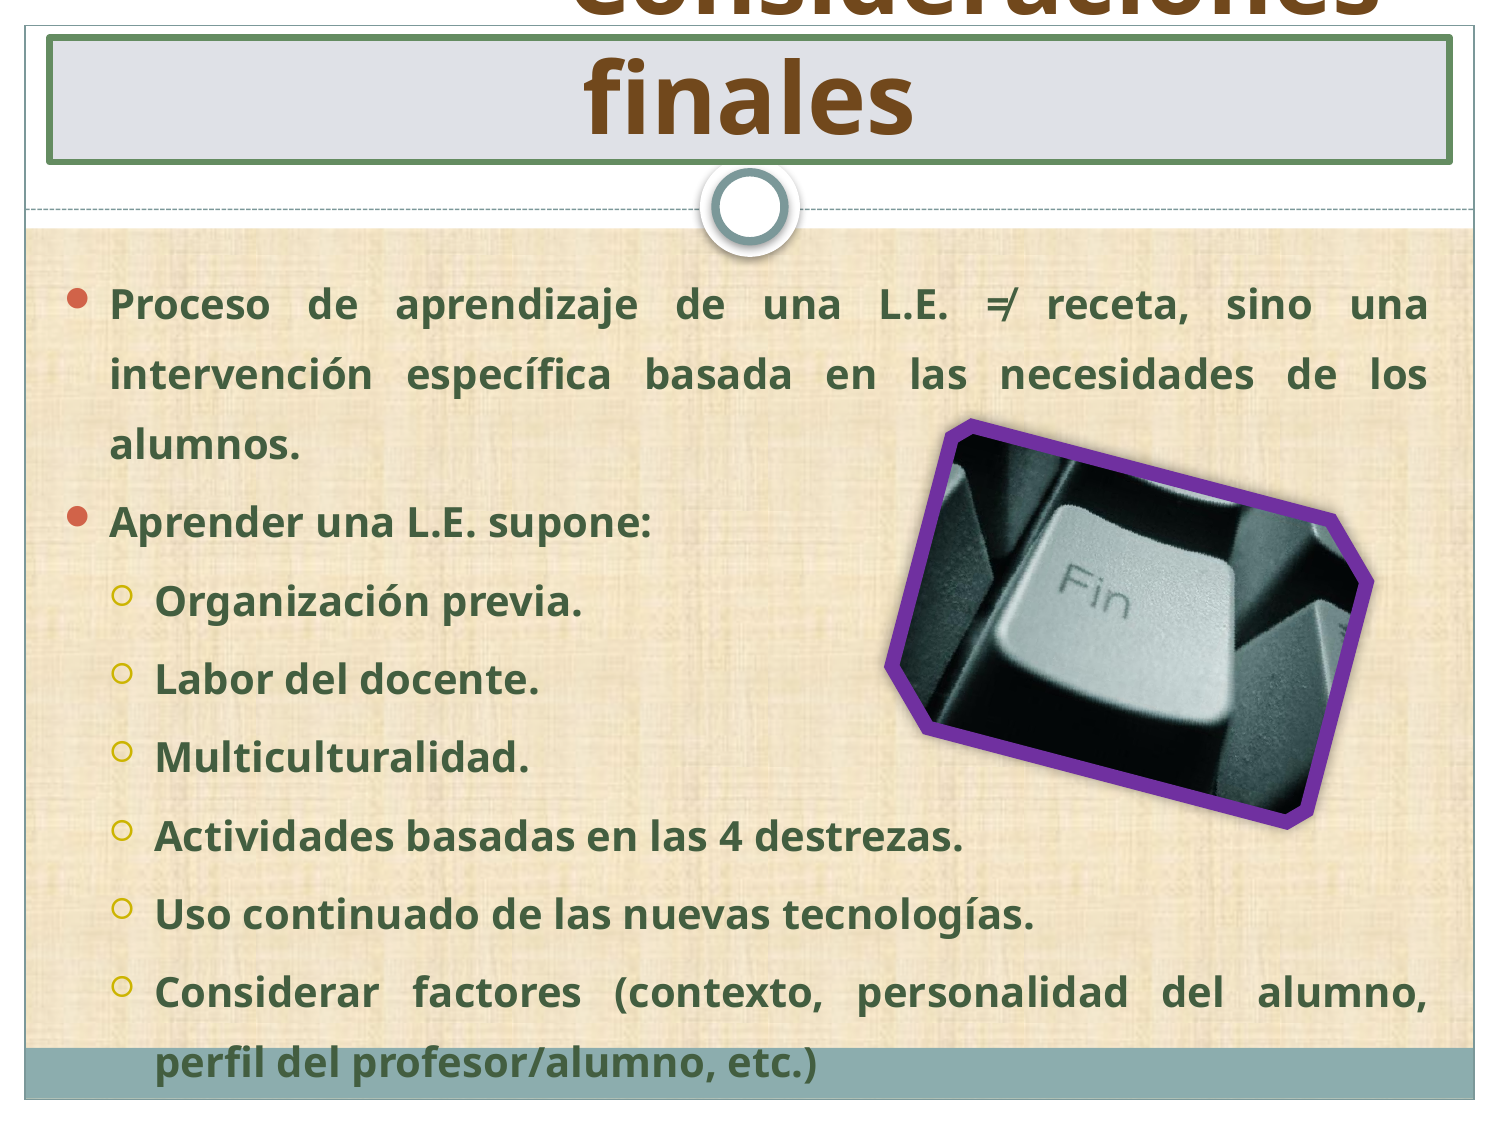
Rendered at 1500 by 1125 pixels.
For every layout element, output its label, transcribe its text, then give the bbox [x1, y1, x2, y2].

list Proceso de aprendizaje de una L.E. ≠ receta, sino una intervención específica basada en las necesidades de los alumnos. Aprender una L.E. supone: Organización previa. Labor del docente. Multiculturalidad. Actividades basadas en las 4 destrezas. Uso continuado de las nuevas tecnologías. Considerar factores (contexto, personalidad del alumno, perfil del profesor/alumno, etc.) [49, 250, 1445, 1043]
picture [900, 435, 1358, 814]
title Consideraciones finales [49, 37, 1450, 162]
